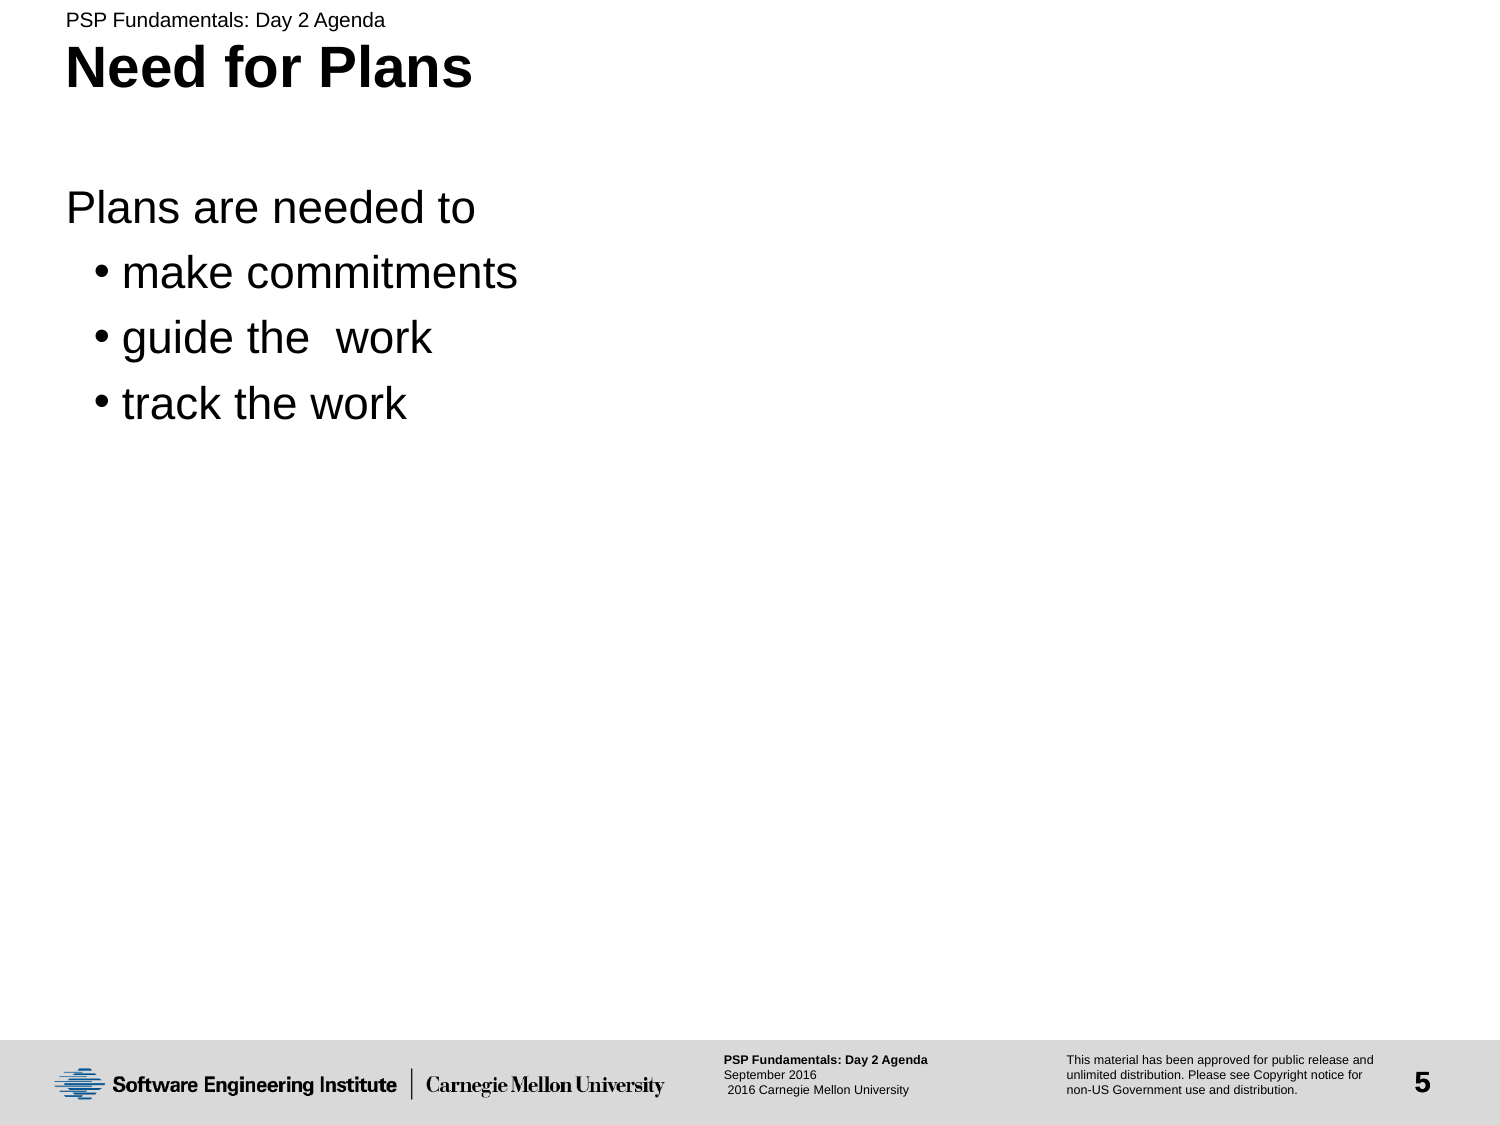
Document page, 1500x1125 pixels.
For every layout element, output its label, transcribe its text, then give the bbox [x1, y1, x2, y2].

title Need for Plans [65, 37, 1430, 148]
picture [46, 1061, 673, 1104]
list Plans are needed to make commitments guide the work track the work [65, 177, 1431, 1000]
